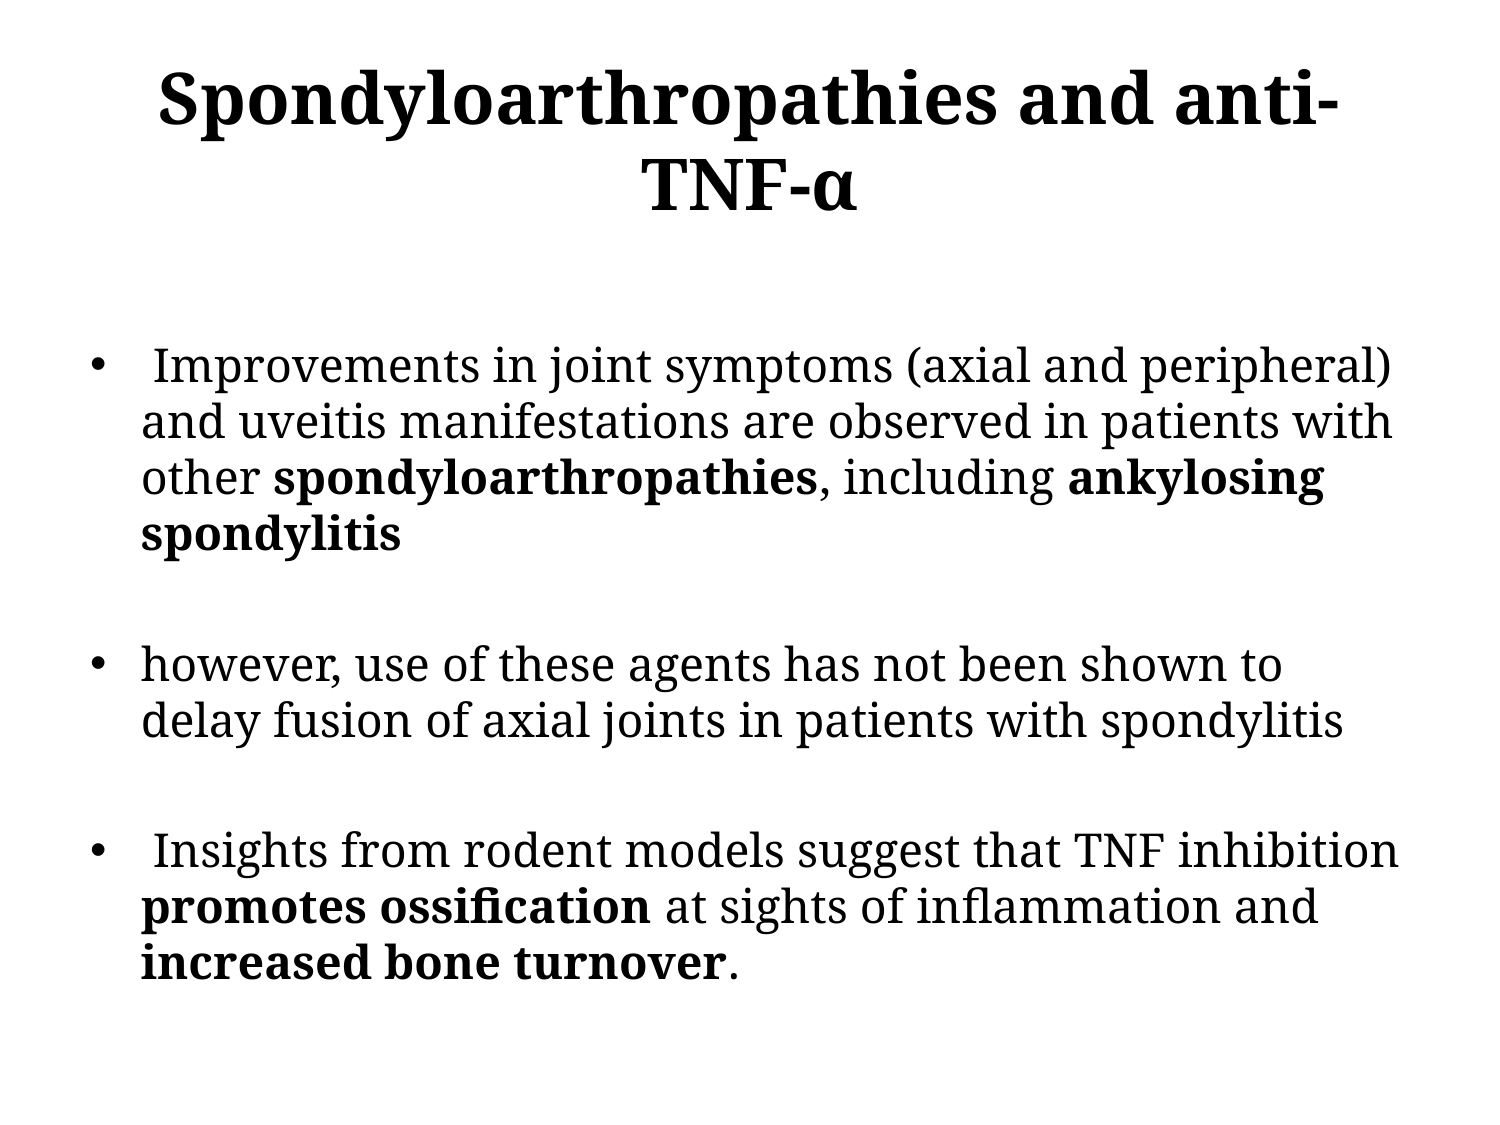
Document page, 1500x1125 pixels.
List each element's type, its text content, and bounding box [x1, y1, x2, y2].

list Improvements in joint symptoms (axial and peripheral) and uveitis manifestations are observed in patients with other spondyloarthropathies, including ankylosing spondylitis however, use of these agents has not been shown to delay fusion of axial joints in patients with spondylitis Insights from rodent models suggest that TNF inhibition promotes ossification at sights of inflammation and increased bone turnover. [75, 262, 1425, 1005]
title Spondyloarthropathies and anti-TNF-α [75, 45, 1425, 233]
